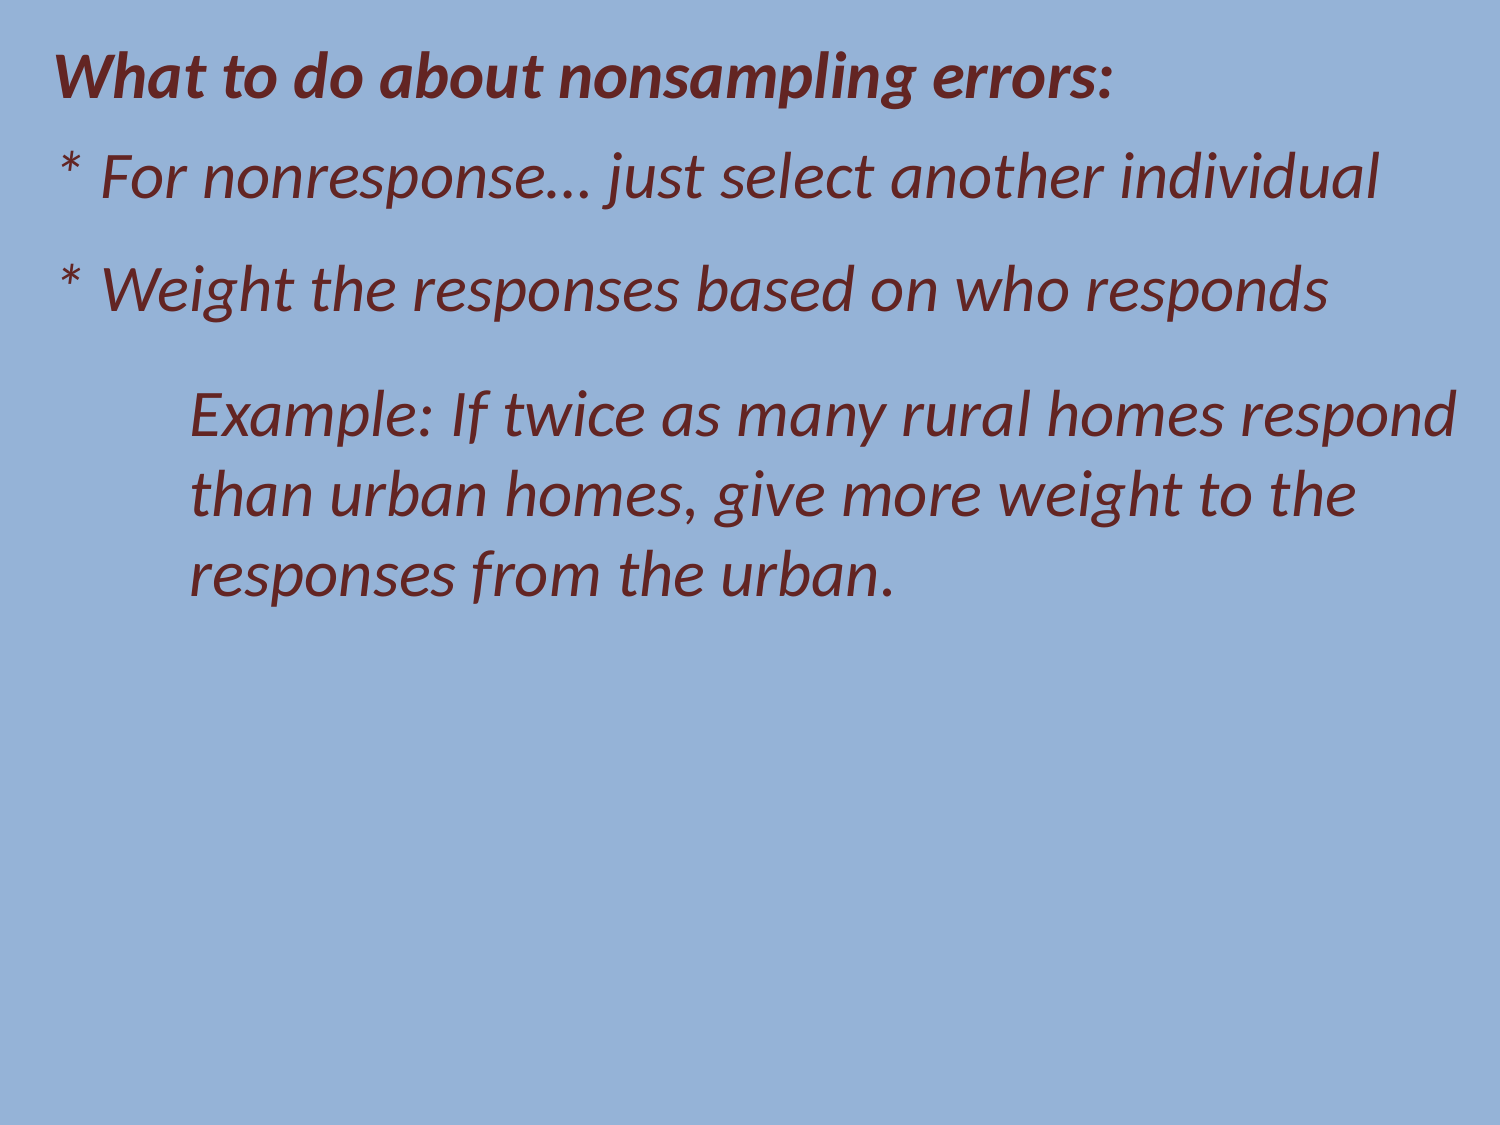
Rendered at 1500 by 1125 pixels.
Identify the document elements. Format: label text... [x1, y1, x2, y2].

text_box * For nonresponse… just select another individual [37, 124, 1475, 220]
text_box Example: If twice as many rural homes respond than urban homes, give more weight to the responses from the urban. [174, 362, 1500, 618]
text_box * Weight the responses based on who responds [37, 237, 1475, 333]
text_box What to do about nonsampling errors: [37, 24, 1475, 120]
